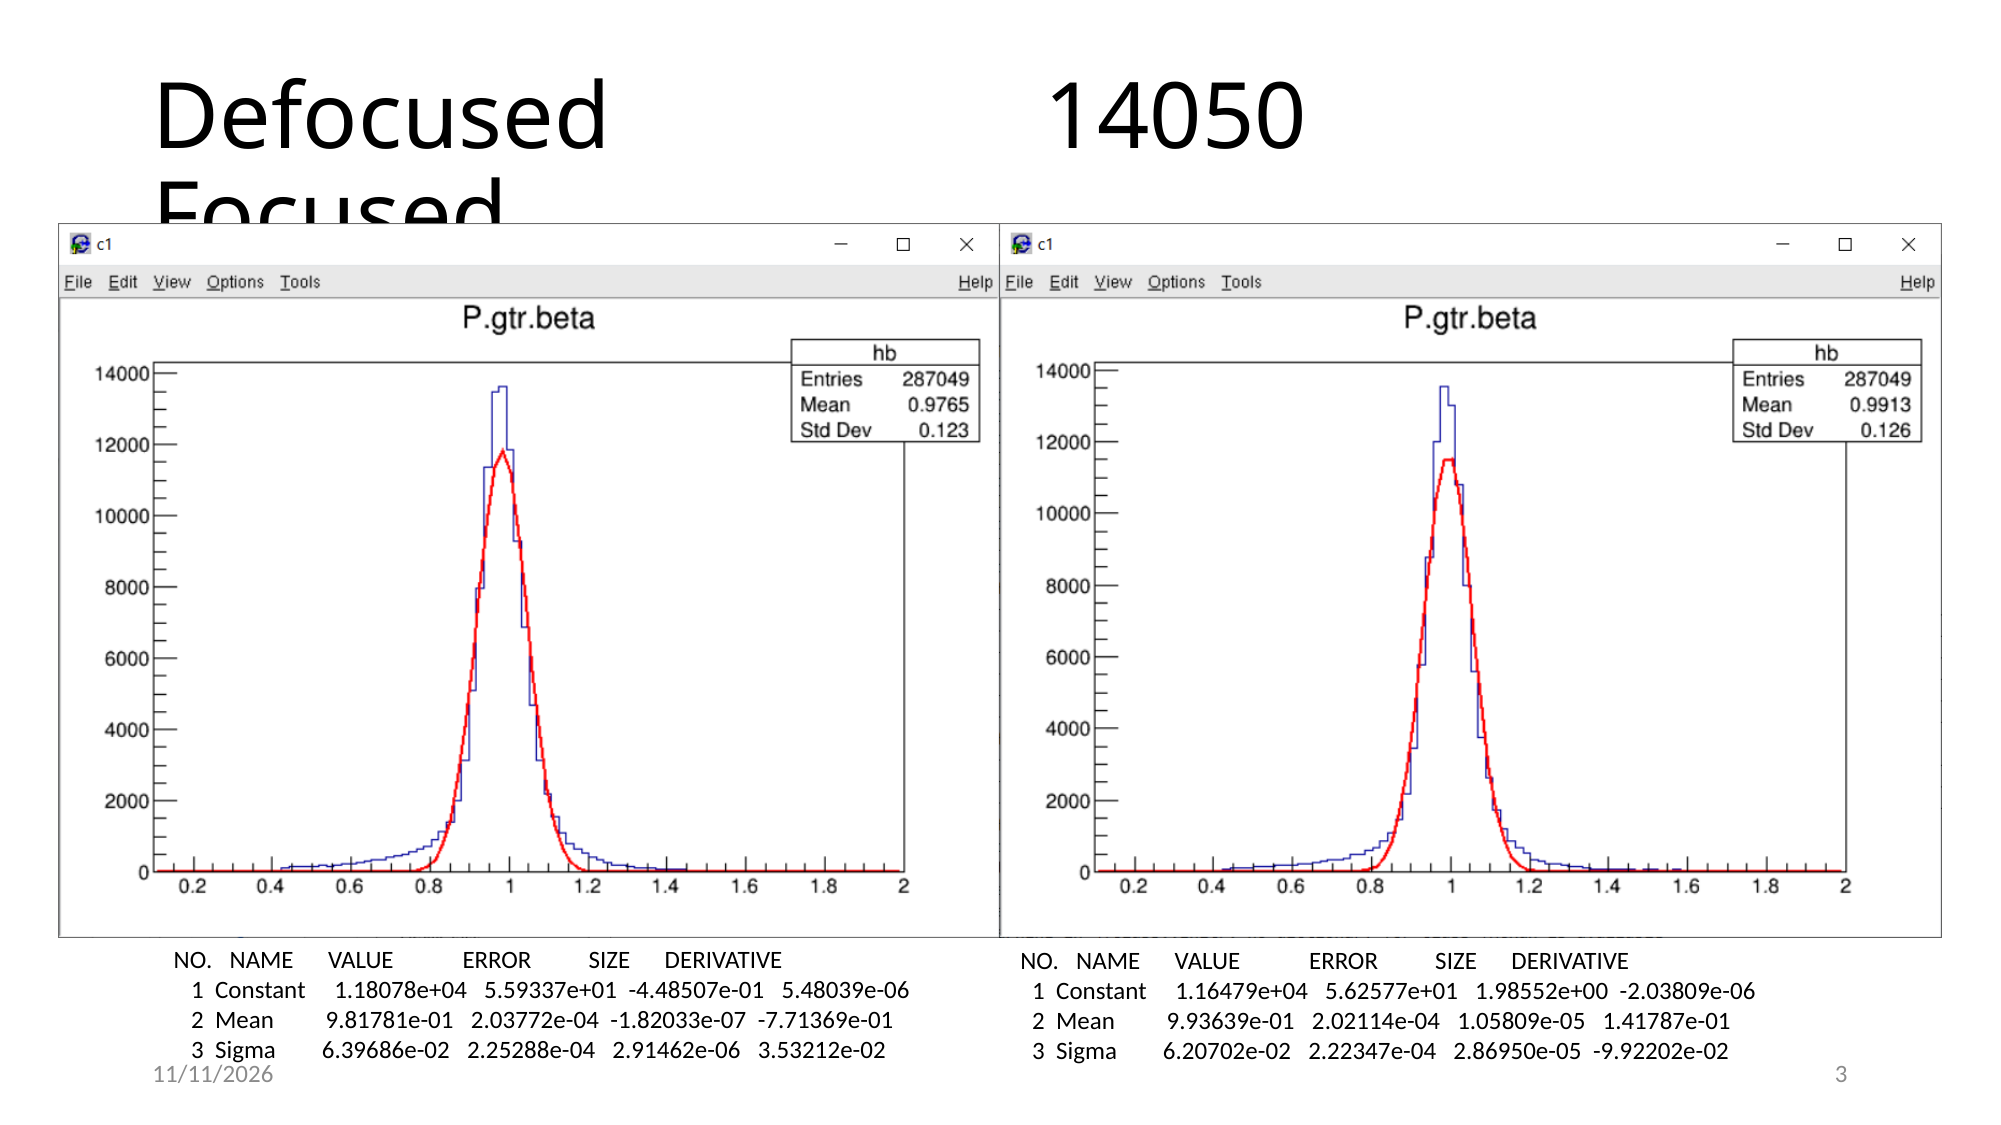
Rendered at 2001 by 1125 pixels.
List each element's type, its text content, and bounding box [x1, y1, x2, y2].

text_box NO. NAME VALUE ERROR SIZE DERIVATIVE 1 Constant 1.16479e+04 5.62577e+01 1.98552e+00 -2.03809e-06 2 Mean 9.93639e-01 2.02114e-04 1.05809e-05 1.41787e-01 3 Sigma 6.20702e-02 2.22347e-04 2.86950e-05 -9.92202e-02 [999, 937, 2000, 1072]
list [58, 223, 999, 938]
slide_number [137, 1042, 588, 1103]
slide_number 3 [1412, 1072, 1863, 1103]
title Defocused 14050 Focused [137, 59, 1863, 223]
picture [999, 223, 1942, 938]
text_box NO. NAME VALUE ERROR SIZE DERIVATIVE 1 Constant 1.18078e+04 5.59337e+01 -4.48507e-01 5.48039e-06 2 Mean 9.81781e-01 2.03772e-04 -1.82033e-07 -7.71369e-01 3 Sigma 6.39686e-02 2.25288e-04 2.91462e-06 3.53212e-02 [159, 938, 999, 1071]
